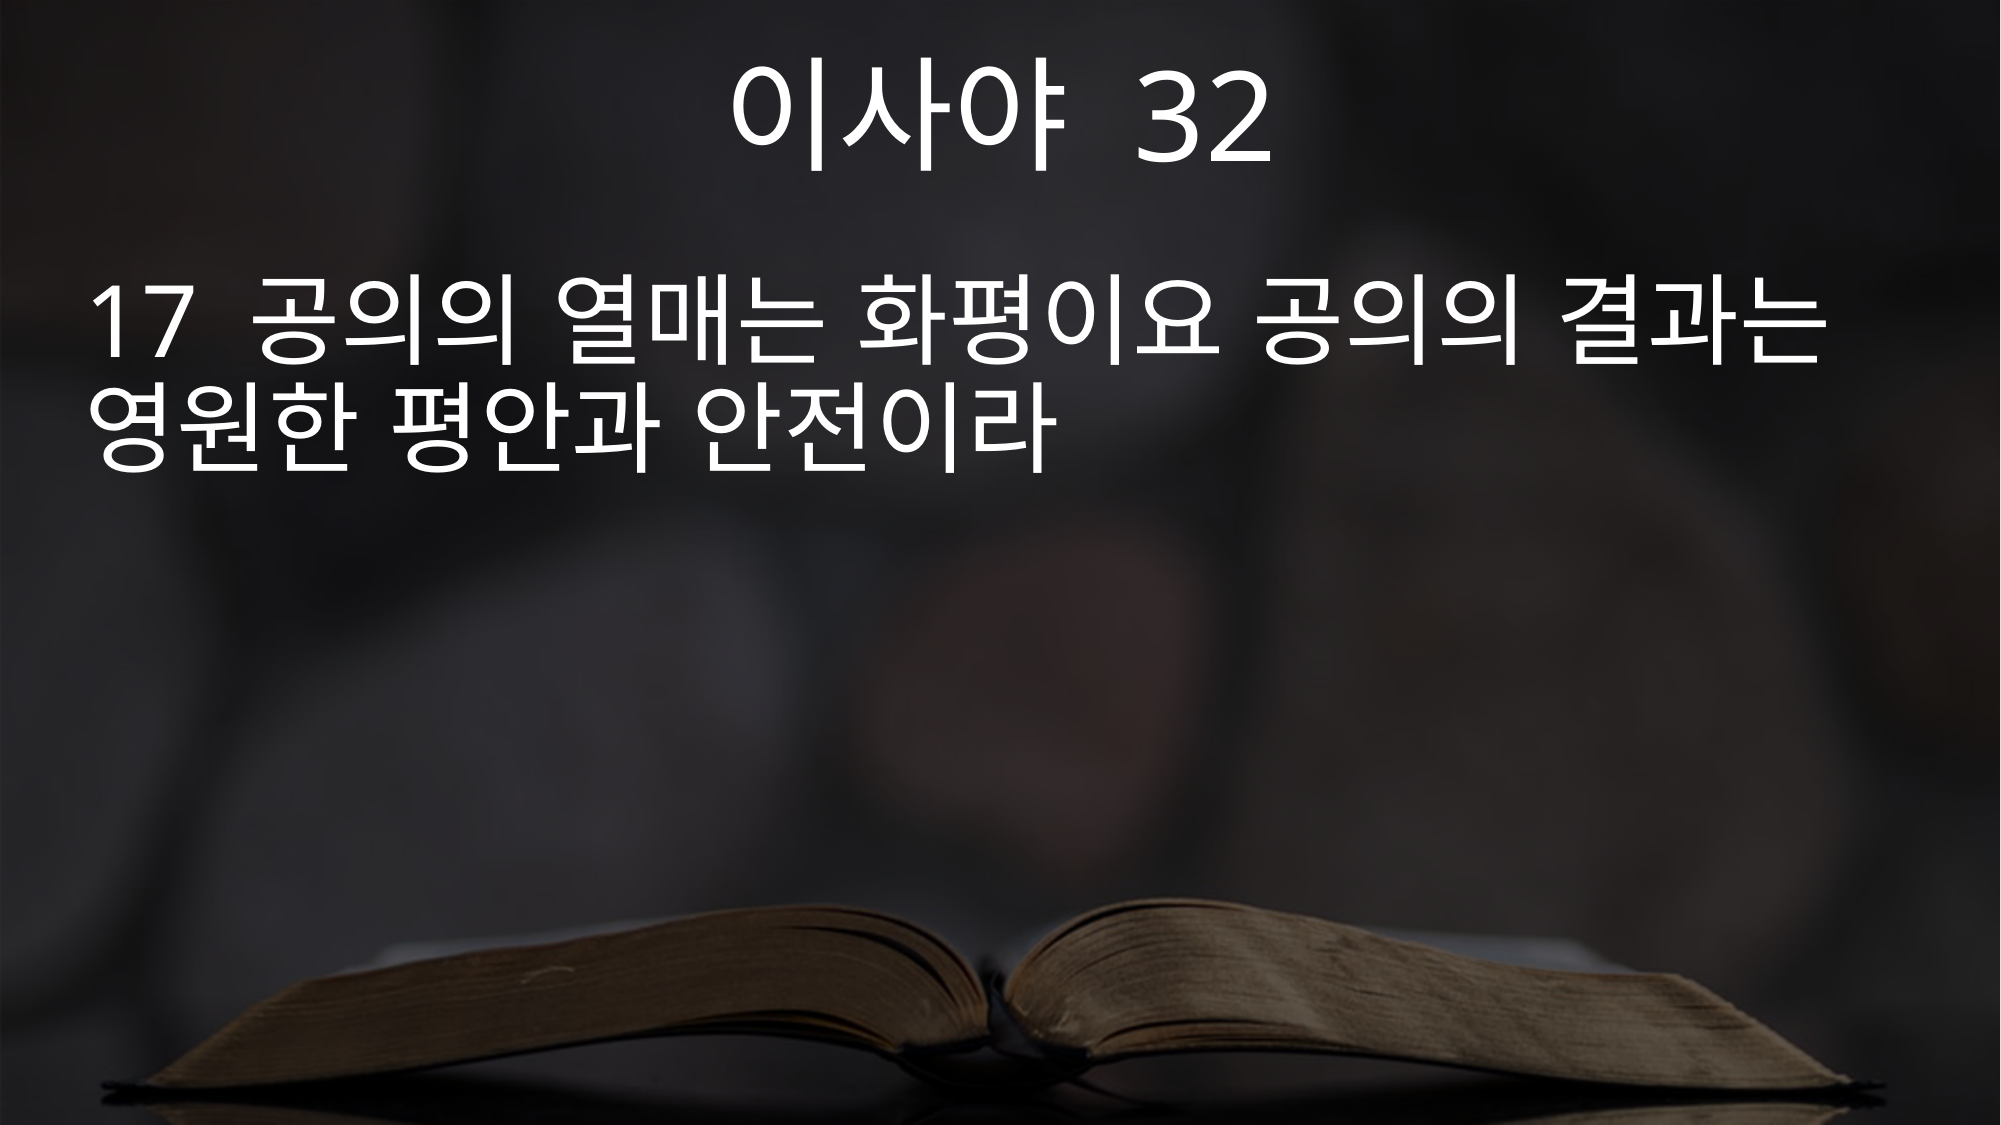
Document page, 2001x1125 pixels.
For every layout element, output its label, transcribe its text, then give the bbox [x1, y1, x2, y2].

footer 이사야 32 [0, 32, 2000, 192]
picture [0, 0, 2001, 1125]
list 17 공의의 열매는 화평이요 공의의 결과는 영원한 평안과 안전이라 [69, 263, 1953, 423]
